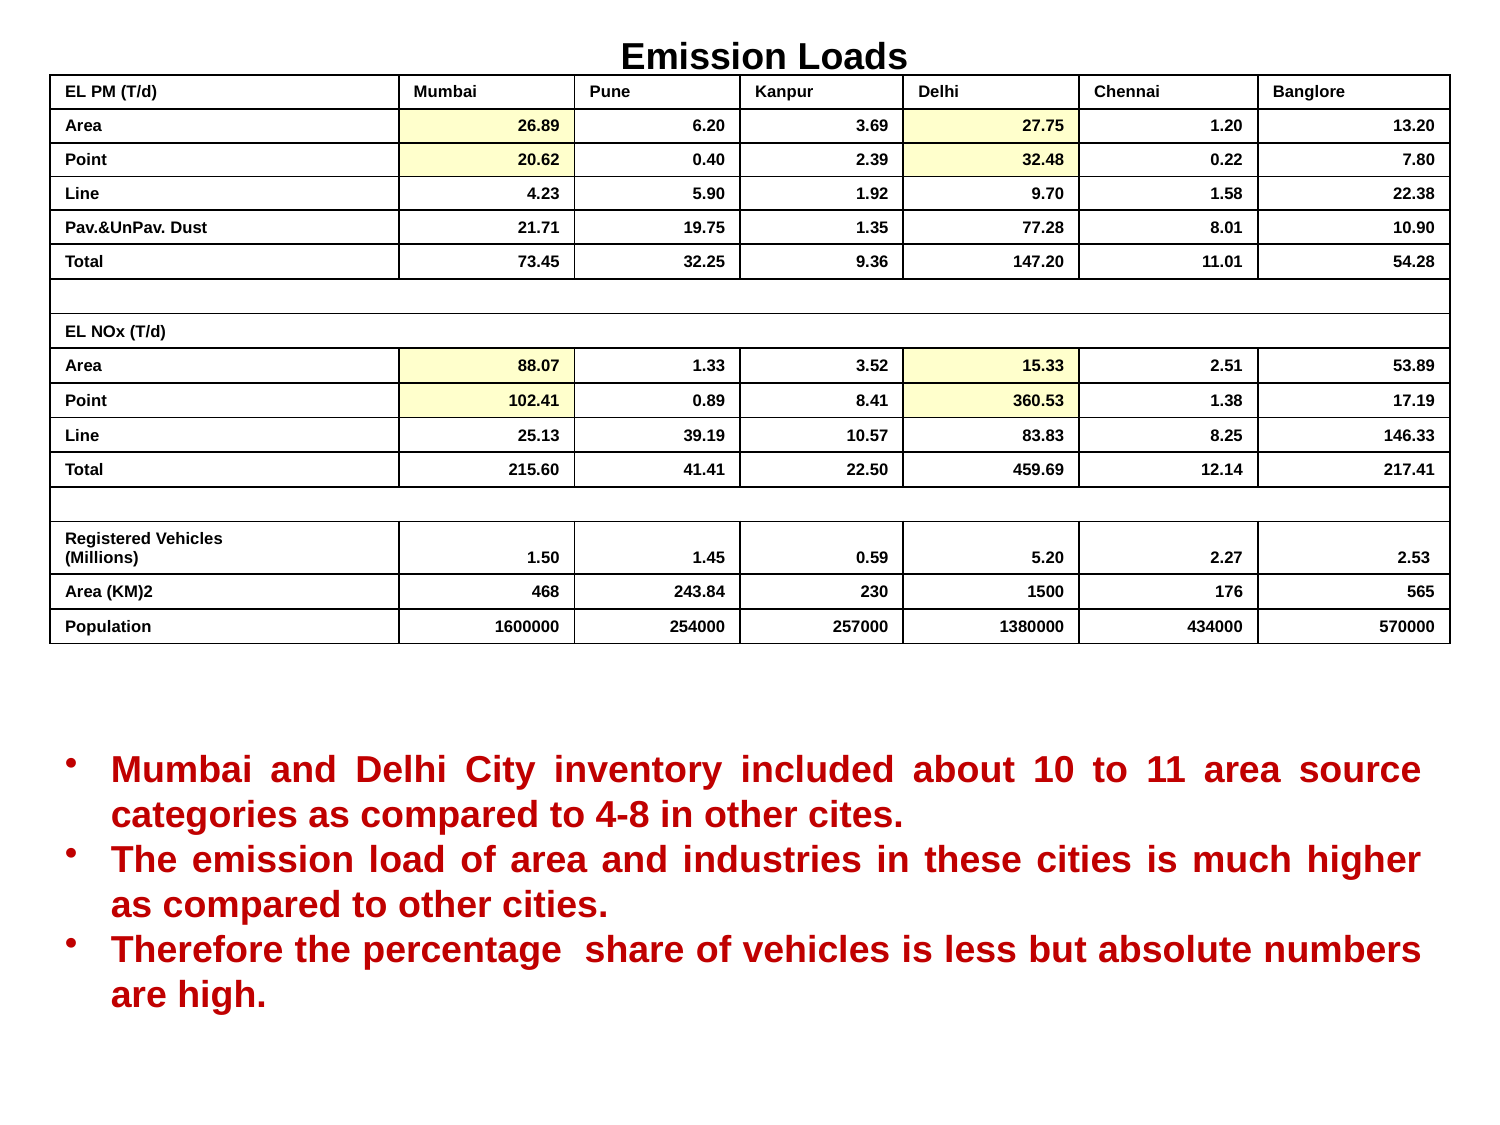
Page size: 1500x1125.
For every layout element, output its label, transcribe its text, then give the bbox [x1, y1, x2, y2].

table_cell 39.19 [575, 418, 739, 451]
table_cell 1380000 [904, 610, 1078, 643]
table_cell 468 [400, 575, 574, 608]
table_cell 1.50 [400, 522, 574, 573]
table_cell 1.20 [1080, 110, 1257, 142]
table_cell 0.22 [1080, 144, 1257, 176]
table_cell 3.69 [741, 110, 902, 142]
table_cell 0.40 [575, 144, 739, 176]
table_cell 21.71 [400, 211, 574, 243]
table_cell 2.51 [1080, 349, 1257, 382]
table_cell 2.53 [1259, 522, 1449, 573]
table_cell 32.25 [575, 245, 739, 278]
table_cell 8.01 [1080, 211, 1257, 243]
table_cell 1.92 [741, 177, 902, 209]
table_cell Line [51, 177, 398, 209]
table_cell 41.41 [575, 453, 739, 486]
table_header Kanpur [741, 85, 902, 108]
table_cell 360.53 [904, 384, 1078, 417]
table_cell 257000 [741, 610, 902, 643]
table_cell 570000 [1259, 610, 1449, 643]
table_cell 254000 [575, 610, 739, 643]
table_cell 88.07 [400, 349, 574, 382]
table_cell 230 [741, 575, 902, 608]
table_cell 176 [1080, 575, 1257, 608]
table_cell 54.28 [1259, 245, 1449, 278]
table_cell [51, 280, 1449, 313]
table_cell 9.36 [741, 245, 902, 278]
table_cell 1.33 [575, 349, 739, 382]
table_cell 565 [1259, 575, 1449, 608]
table_cell Total [51, 453, 398, 486]
table_cell 73.45 [400, 245, 574, 278]
table_cell 15.33 [904, 349, 1078, 382]
table_cell 1.58 [1080, 177, 1257, 209]
table_cell 217.41 [1259, 453, 1449, 486]
table_header Banglore [1259, 76, 1449, 108]
table_cell EL NOx (T/d) [51, 314, 1449, 347]
table_cell 22.50 [741, 453, 902, 486]
table_cell 19.75 [575, 211, 739, 243]
table_cell 147.20 [904, 245, 1078, 278]
table_cell 22.38 [1259, 177, 1449, 209]
table_cell 0.59 [741, 522, 902, 573]
table_cell 434000 [1080, 610, 1257, 643]
table_cell Pav.&UnPav. Dust [51, 211, 398, 243]
table_cell Registered Vehicles (Millions) [51, 522, 398, 573]
table_cell 4.23 [400, 177, 574, 209]
table_cell 11.01 [1080, 245, 1257, 278]
table_cell 146.33 [1259, 418, 1449, 451]
table_cell 26.89 [400, 110, 574, 142]
table_cell Area [51, 110, 398, 142]
table_cell 1500 [904, 575, 1078, 608]
text_box Emission Loads [605, 24, 924, 85]
table_cell 10.90 [1259, 211, 1449, 243]
table_cell 32.48 [904, 144, 1078, 176]
table_cell 0.89 [575, 384, 739, 417]
table_cell Population [51, 610, 398, 643]
table_cell 53.89 [1259, 349, 1449, 382]
table_cell 1.45 [575, 522, 739, 573]
table_cell 6.20 [575, 110, 739, 142]
table_cell 8.41 [741, 384, 902, 417]
table_cell Point [51, 144, 398, 176]
table_header Pune [575, 76, 739, 108]
table_cell Area (KM)2 [51, 575, 398, 608]
table_cell 7.80 [1259, 144, 1449, 176]
table_cell 459.69 [904, 453, 1078, 486]
table_cell 1600000 [400, 610, 574, 643]
table_cell 243.84 [575, 575, 739, 608]
table_cell 77.28 [904, 211, 1078, 243]
table_cell 13.20 [1259, 110, 1449, 142]
table_cell Point [51, 384, 398, 417]
table_header Delhi [904, 76, 1078, 108]
table_cell 102.41 [400, 384, 574, 417]
table_cell 8.25 [1080, 418, 1257, 451]
table_cell 9.70 [904, 177, 1078, 209]
table_cell 25.13 [400, 418, 574, 451]
table_cell 2.27 [1080, 522, 1257, 573]
table_cell 215.60 [400, 453, 574, 486]
table_cell 5.20 [904, 522, 1078, 573]
table_cell 3.52 [741, 349, 902, 382]
table_cell 20.62 [400, 144, 574, 176]
table_cell 12.14 [1080, 453, 1257, 486]
table_cell Line [51, 418, 398, 451]
table_cell 27.75 [904, 110, 1078, 142]
table_cell 83.83 [904, 418, 1078, 451]
table_cell 1.38 [1080, 384, 1257, 417]
table_cell 1.35 [741, 211, 902, 243]
table_cell 5.90 [575, 177, 739, 209]
table_cell [51, 488, 1449, 521]
text_box Mumbai and Delhi City inventory included about 10 to 11 area source categories as compared to 4-8 in other cites. The emission load of area and industries in these cities is much higher as compared to other cities. Therefore the percentage share of vehicles is less but absolute numbers are high. [50, 737, 1438, 1023]
table_cell Total [51, 245, 398, 278]
table_header Mumbai [400, 76, 574, 108]
table_header EL PM (T/d) [51, 76, 398, 108]
table_header Chennai [1080, 76, 1257, 108]
table_cell 2.39 [741, 144, 902, 176]
table_cell 10.57 [741, 418, 902, 451]
table_cell Area [51, 349, 398, 382]
table_cell 17.19 [1259, 384, 1449, 417]
